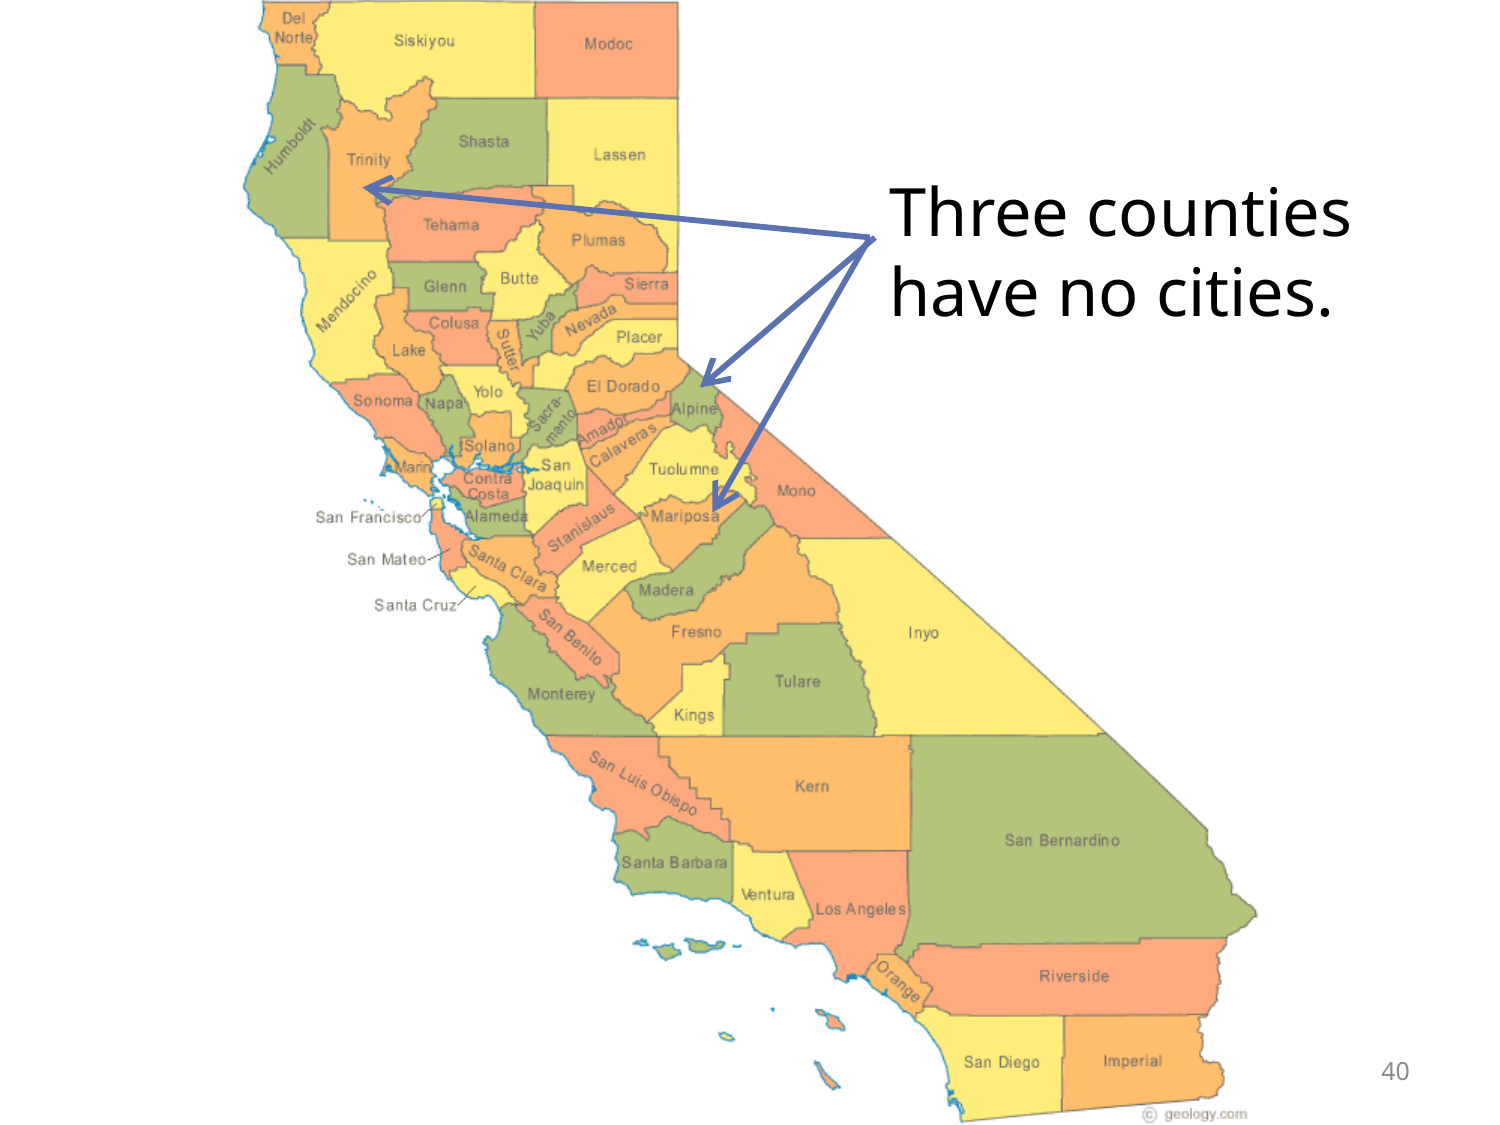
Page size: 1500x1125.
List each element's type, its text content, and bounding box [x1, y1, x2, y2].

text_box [699, 247, 707, 388]
slide_number 40 [1262, 1042, 1425, 1103]
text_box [362, 187, 871, 238]
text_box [712, 237, 871, 513]
text_box Three counties have no cities. [1262, 162, 1463, 338]
picture [241, 0, 1258, 1125]
